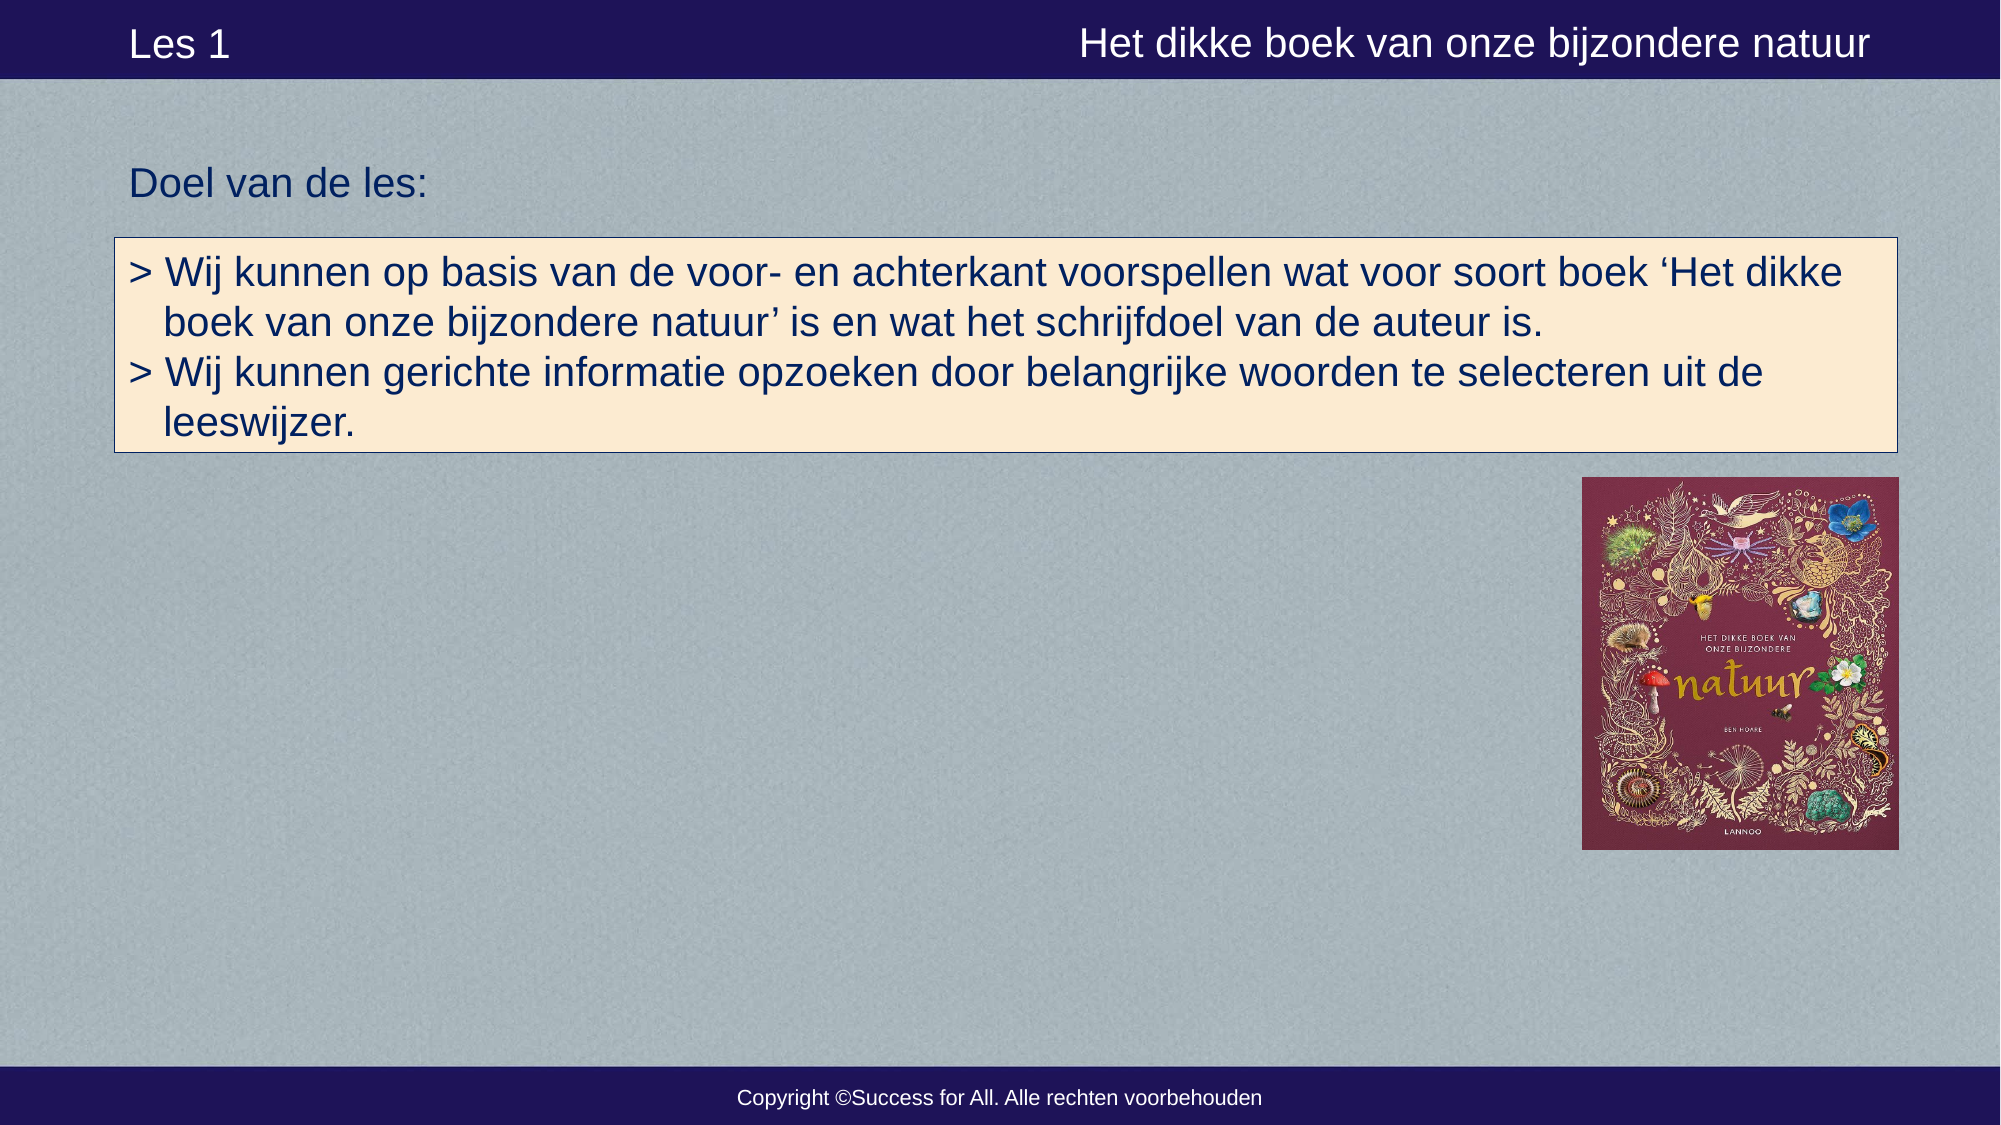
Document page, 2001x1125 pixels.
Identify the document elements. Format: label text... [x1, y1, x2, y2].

text_box Doel van de les: [113, 148, 1635, 214]
text_box Copyright ©Success for All. Alle rechten voorbehouden [0, 1076, 2000, 1125]
text_box Les 1 [114, 9, 354, 75]
picture [0, 0, 2001, 1125]
text_box Het dikke boek van onze bijzondere natuur [999, 8, 1886, 73]
text_box > Wij kunnen op basis van de voor- en achterkant voorspellen wat voor soort boek ‘Het dikke boek van onze bijzondere natuur’ is en wat het schrijfdoel van de auteur is. > Wij kunnen gerichte informatie opzoeken door belangrijke woorden te selecteren uit de leeswijzer. [114, 237, 1898, 453]
